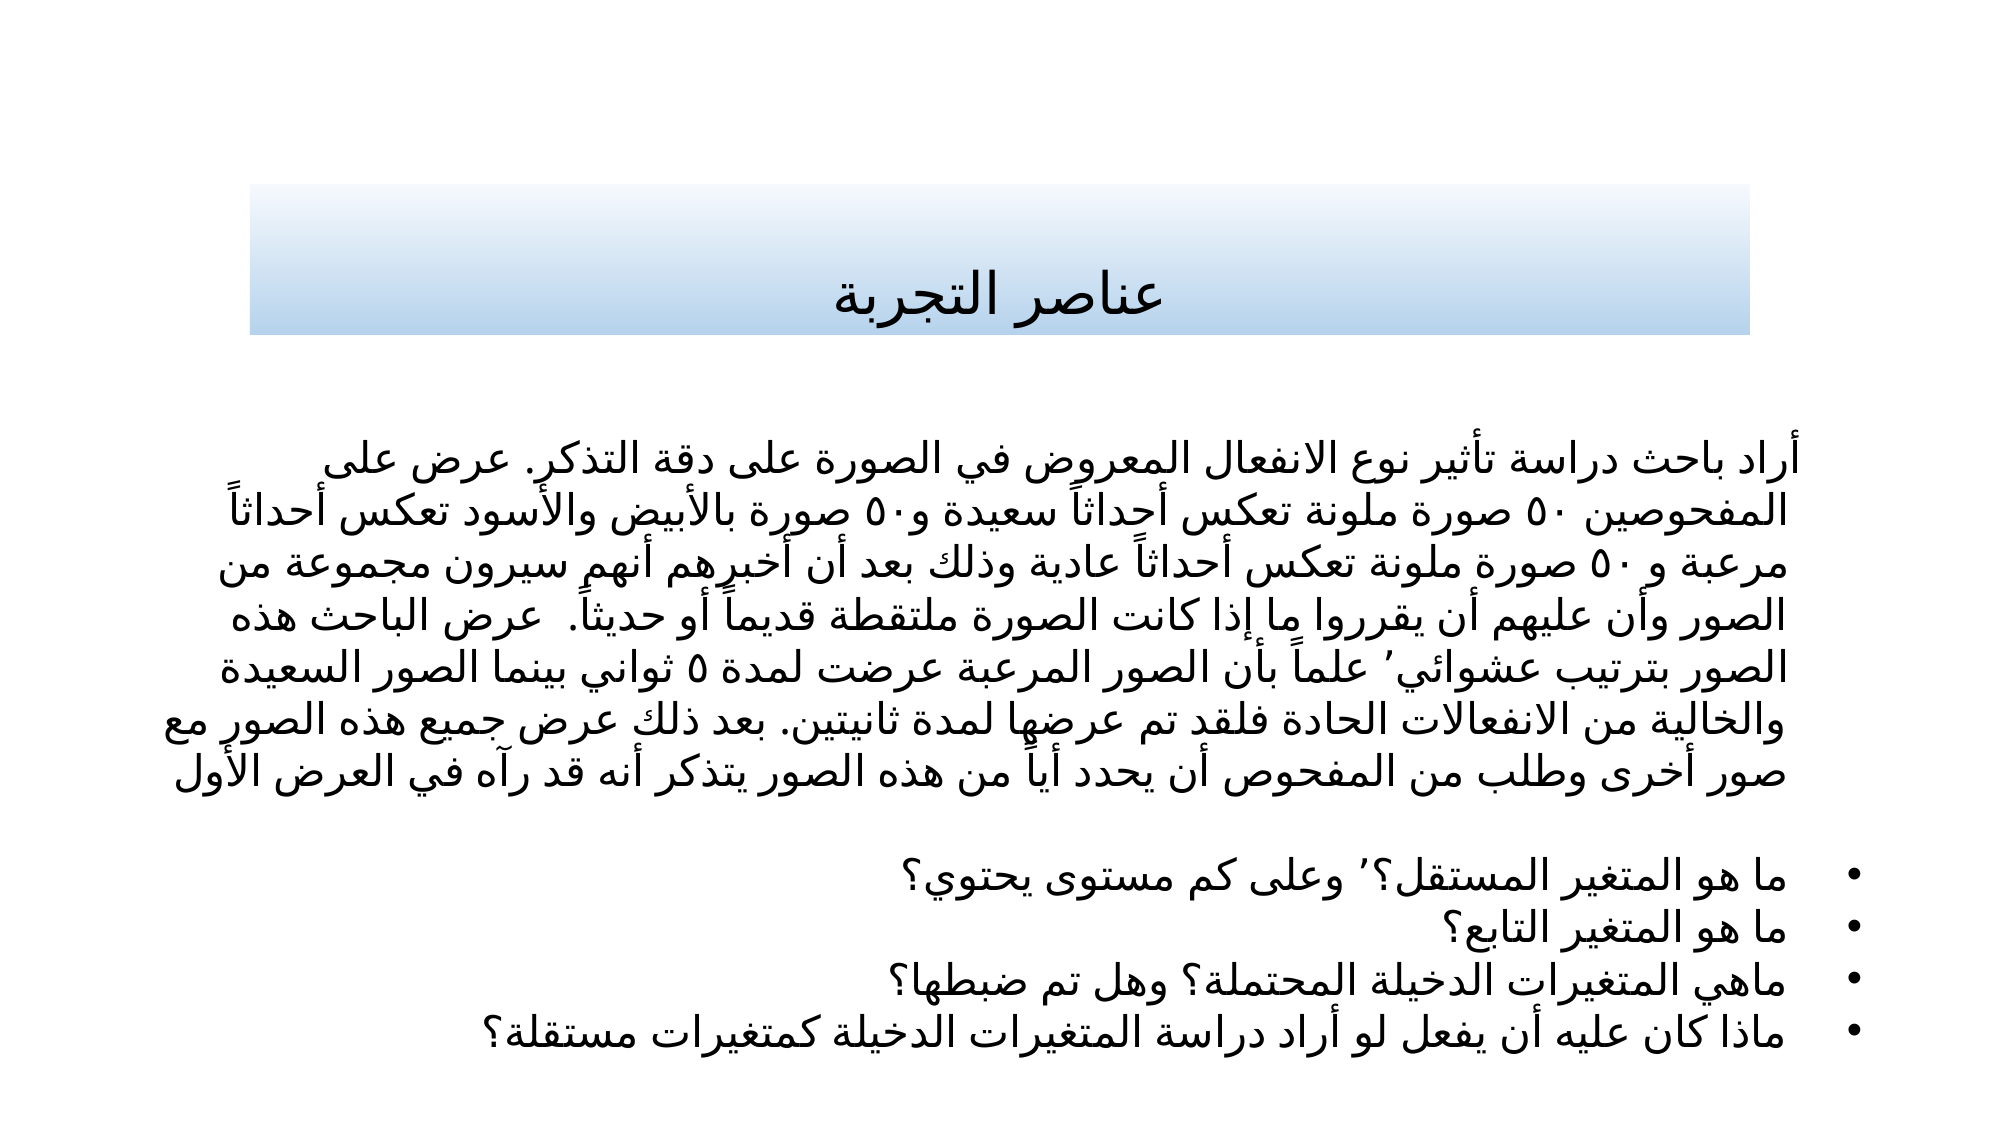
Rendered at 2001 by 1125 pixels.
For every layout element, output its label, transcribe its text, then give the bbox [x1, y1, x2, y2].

title عناصر التجربة [249, 184, 1750, 335]
subtitle أراد باحث دراسة تأثير نوع الانفعال المعروض في الصورة على دقة التذكر. عرض على المفحوصين ٥٠ صورة ملونة تعكس أحداثاً سعيدة و٥٠ صورة بالأبيض والأسود تعكس أحداثاً مرعبة و ٥٠ صورة ملونة تعكس أحداثاً عادية وذلك بعد أن أخبرهم أنهم سيرون مجموعة من الصور وأن عليهم أن يقرروا ما إذا كانت الصورة ملتقطة قديماً أو حديثاً. عرض الباحث هذه الصور بترتيب عشوائي٬ علماً بأن الصور المرعبة عرضت لمدة ٥ ثواني بينما الصور السعيدة والخالية من الانفعالات الحادة فلقد تم عرضها لمدة ثانيتين. بعد ذلك عرض جميع هذه الصور مع صور أخرى وطلب من المفحوص أن يحدد أياً من هذه الصور يتذكر أنه قد رآه في العرض الأول ما هو المتغير المستقل؟٬ وعلى كم مستوى يحتوي؟ ما هو المتغير التابع؟ ماهي المتغيرات الدخيلة المحتملة؟ وهل تم ضبطها؟ ماذا كان عليه أن يفعل لو أراد دراسة المتغيرات الدخيلة كمتغيرات مستقلة؟ [117, 422, 1875, 1076]
